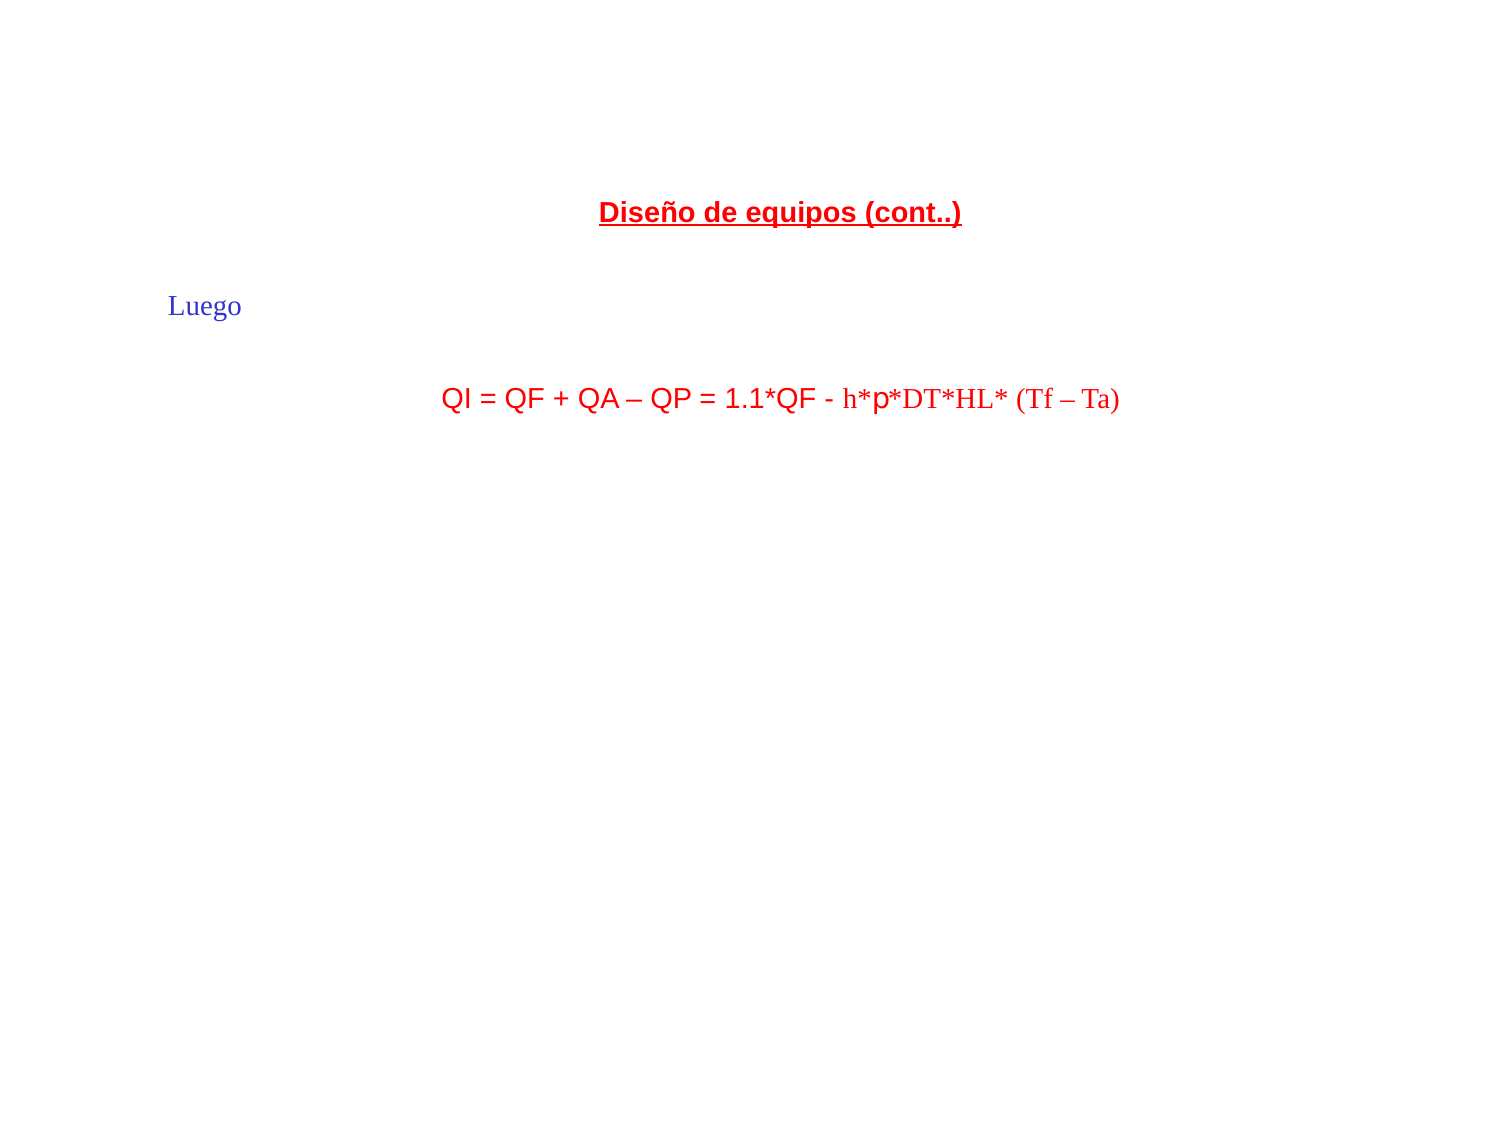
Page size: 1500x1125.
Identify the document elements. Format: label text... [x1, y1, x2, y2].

text_box Diseño de equipos (cont..) Luego QI = QF + QA – QP = 1.1*QF - h*p*DT*HL* (Tf – Ta) [58, 152, 1409, 609]
